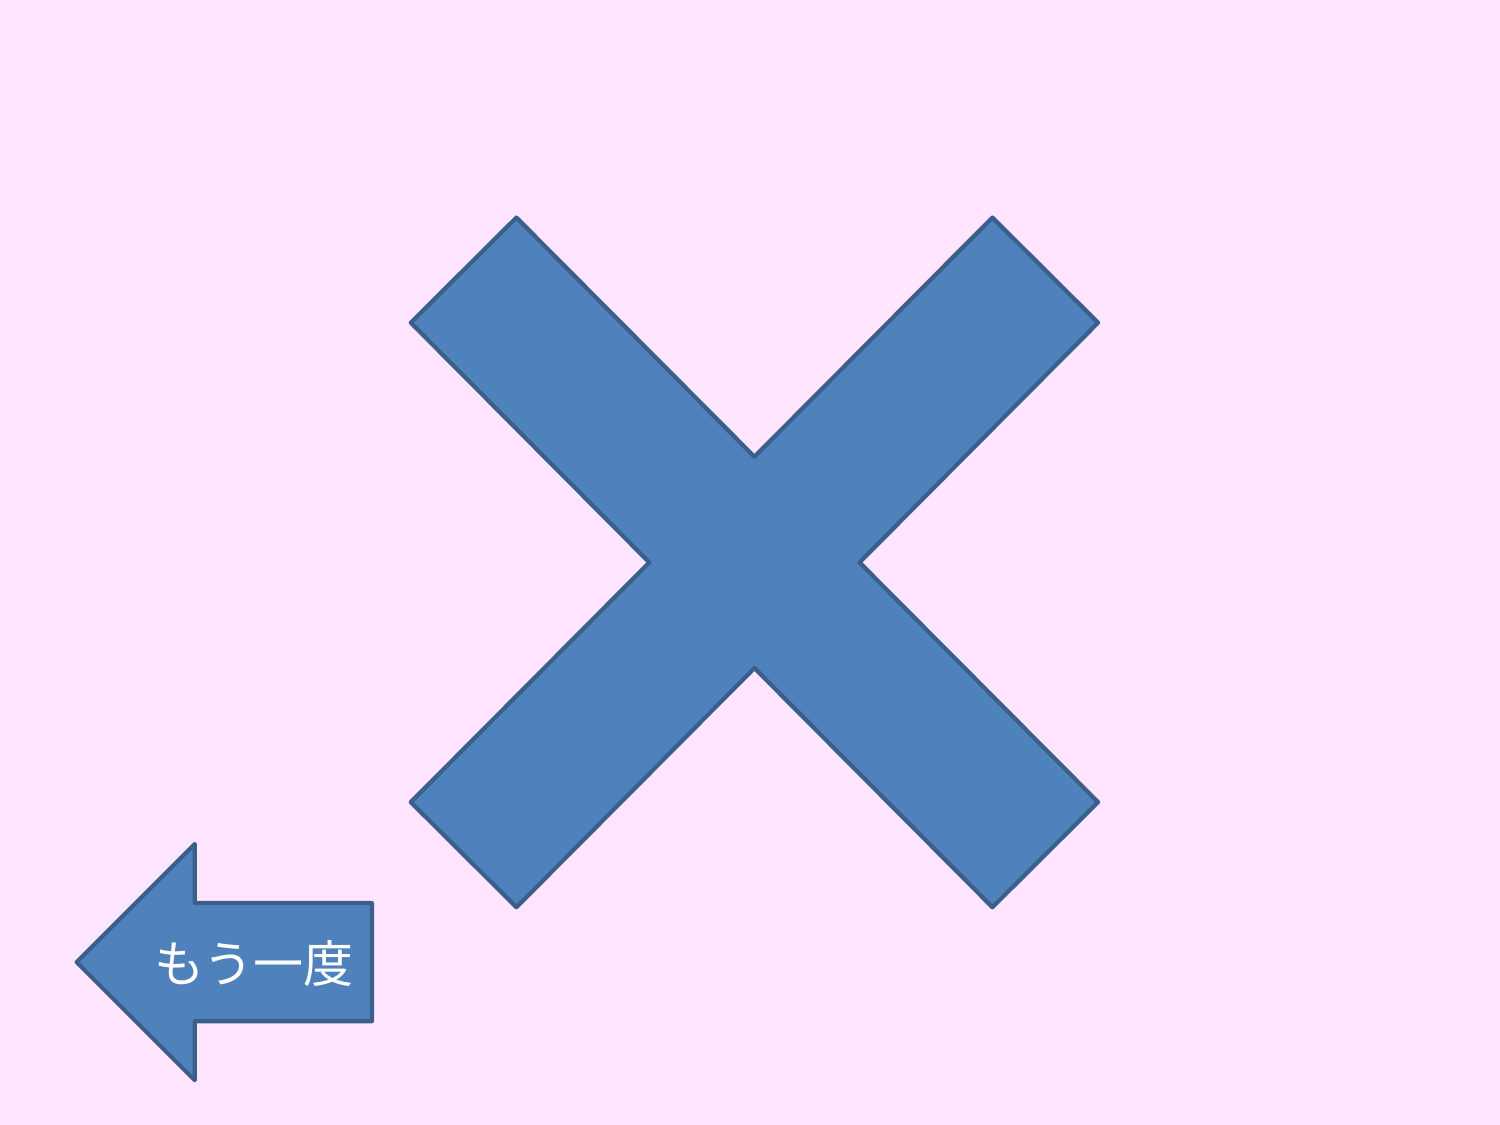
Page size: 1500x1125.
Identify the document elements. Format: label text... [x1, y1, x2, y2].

text_box [408, 215, 1101, 910]
text_box もう一度 [74, 842, 375, 1083]
